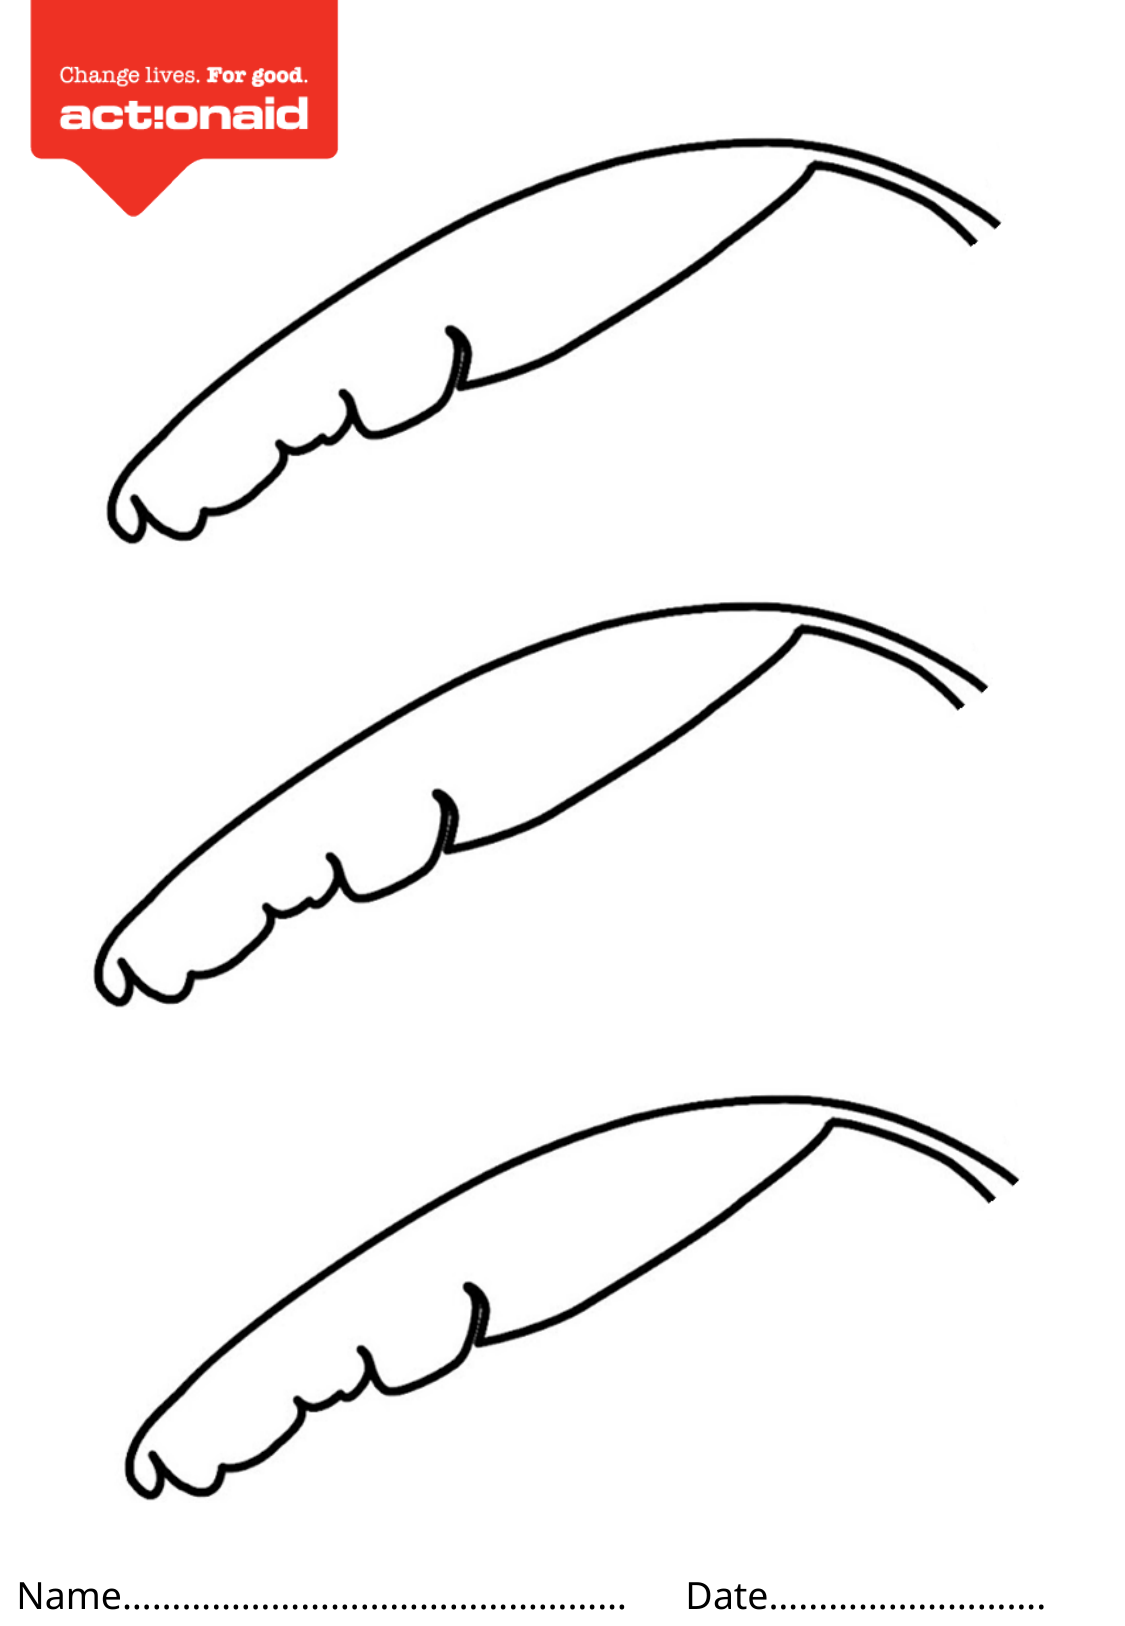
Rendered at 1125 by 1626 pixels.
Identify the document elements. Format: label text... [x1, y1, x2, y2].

picture [63, 595, 994, 1010]
text_box Name…………………………………………… Date…...…………………. [1, 1564, 1125, 1625]
picture [94, 1088, 1025, 1503]
picture [29, 0, 1007, 547]
